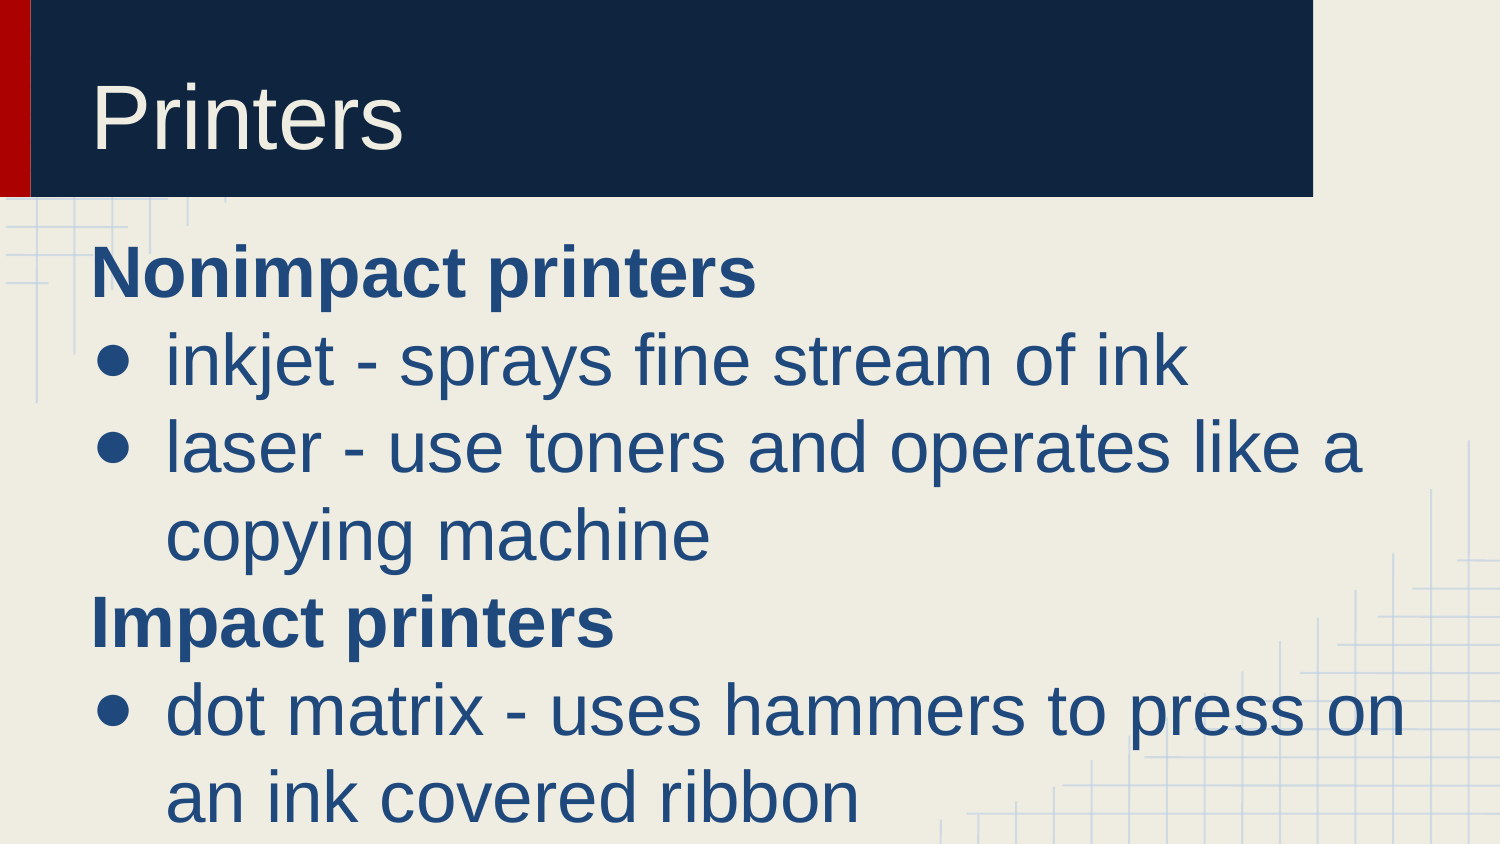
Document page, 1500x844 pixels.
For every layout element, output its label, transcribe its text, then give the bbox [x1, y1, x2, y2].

title Printers [75, 16, 1276, 183]
list Nonimpact printers inkjet - sprays fine stream of ink laser - use toners and operates like a copying machine Impact printers dot matrix - uses hammers to press on an ink covered ribbon [75, 209, 1425, 844]
